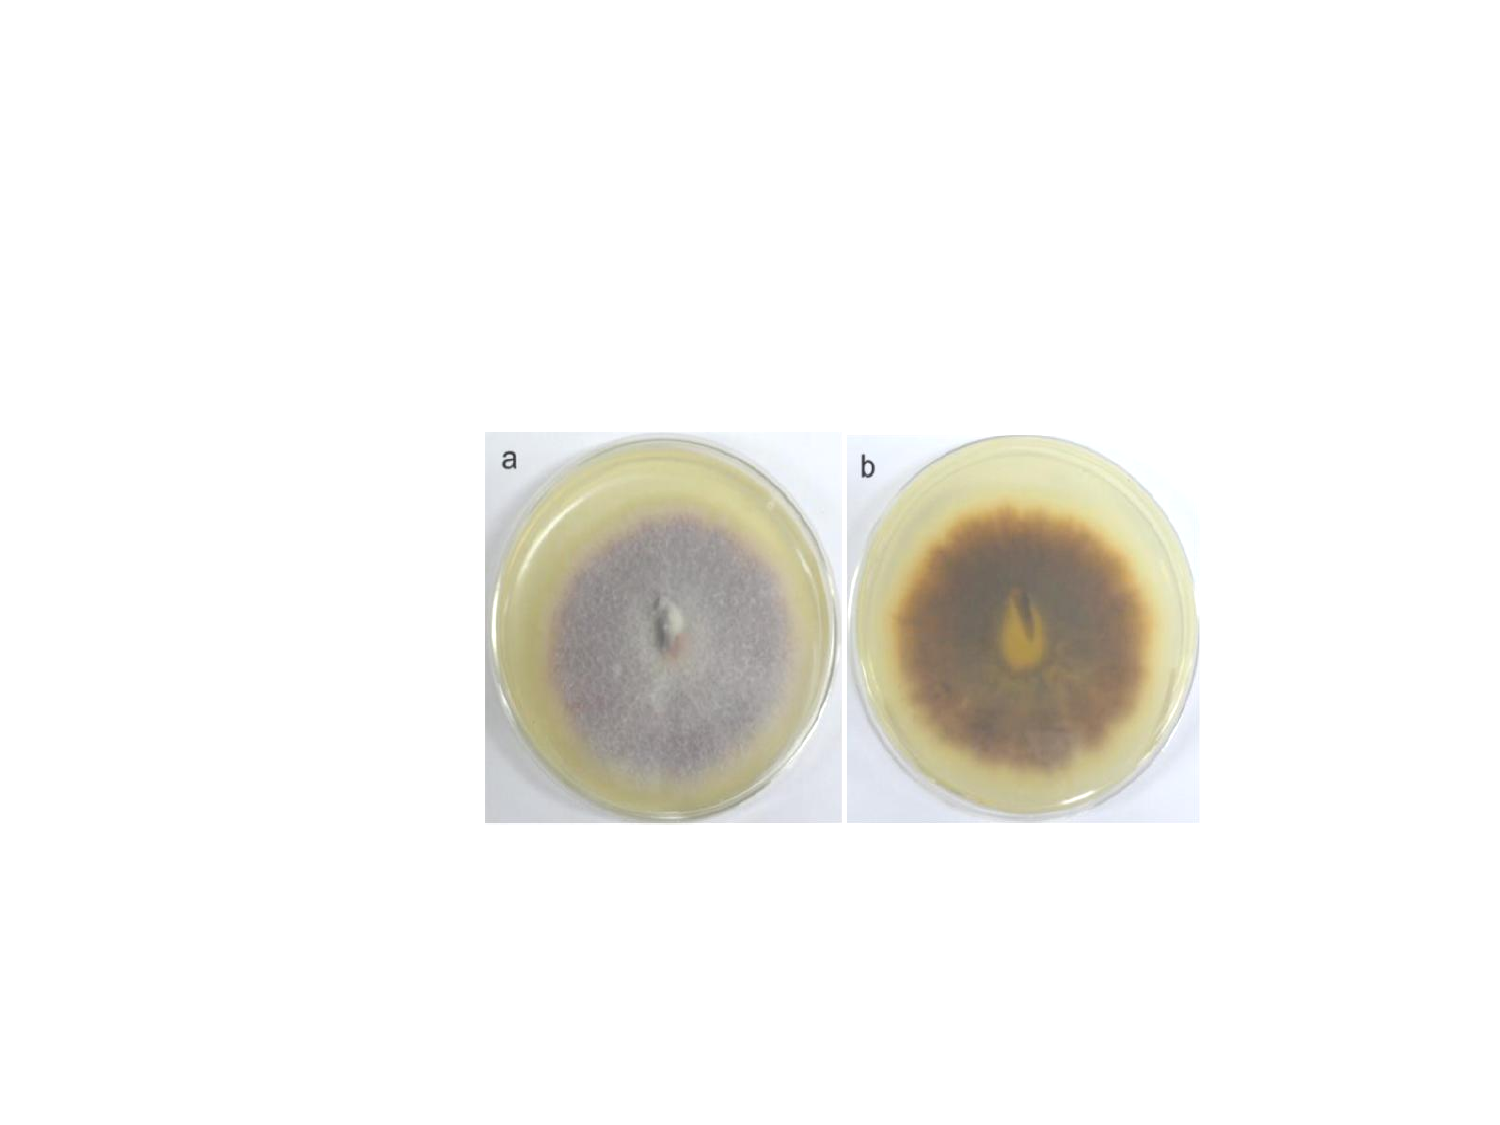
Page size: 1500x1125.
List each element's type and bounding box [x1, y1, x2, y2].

picture [485, 432, 1201, 826]
